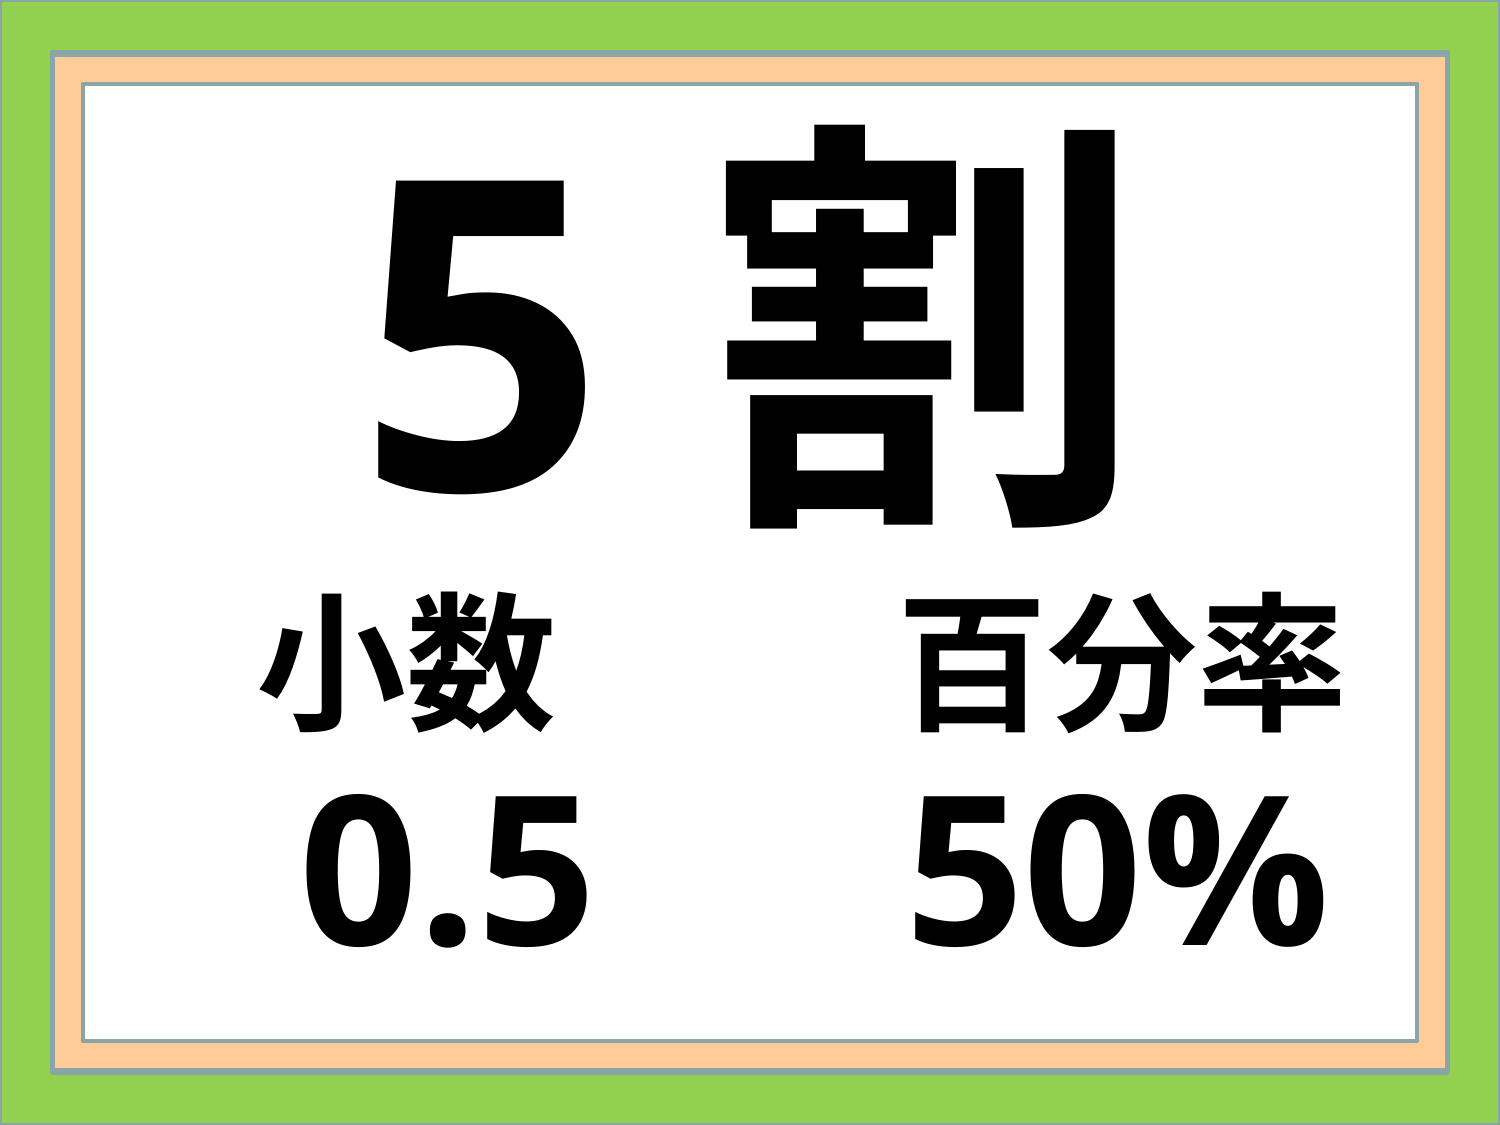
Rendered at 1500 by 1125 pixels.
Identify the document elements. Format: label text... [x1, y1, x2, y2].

text_box 0.5 [146, 716, 750, 994]
text_box 百分率 [882, 573, 1485, 757]
text_box 50% [816, 716, 1420, 994]
text_box 小数 [146, 573, 667, 757]
text_box 5割 [177, 89, 1323, 546]
